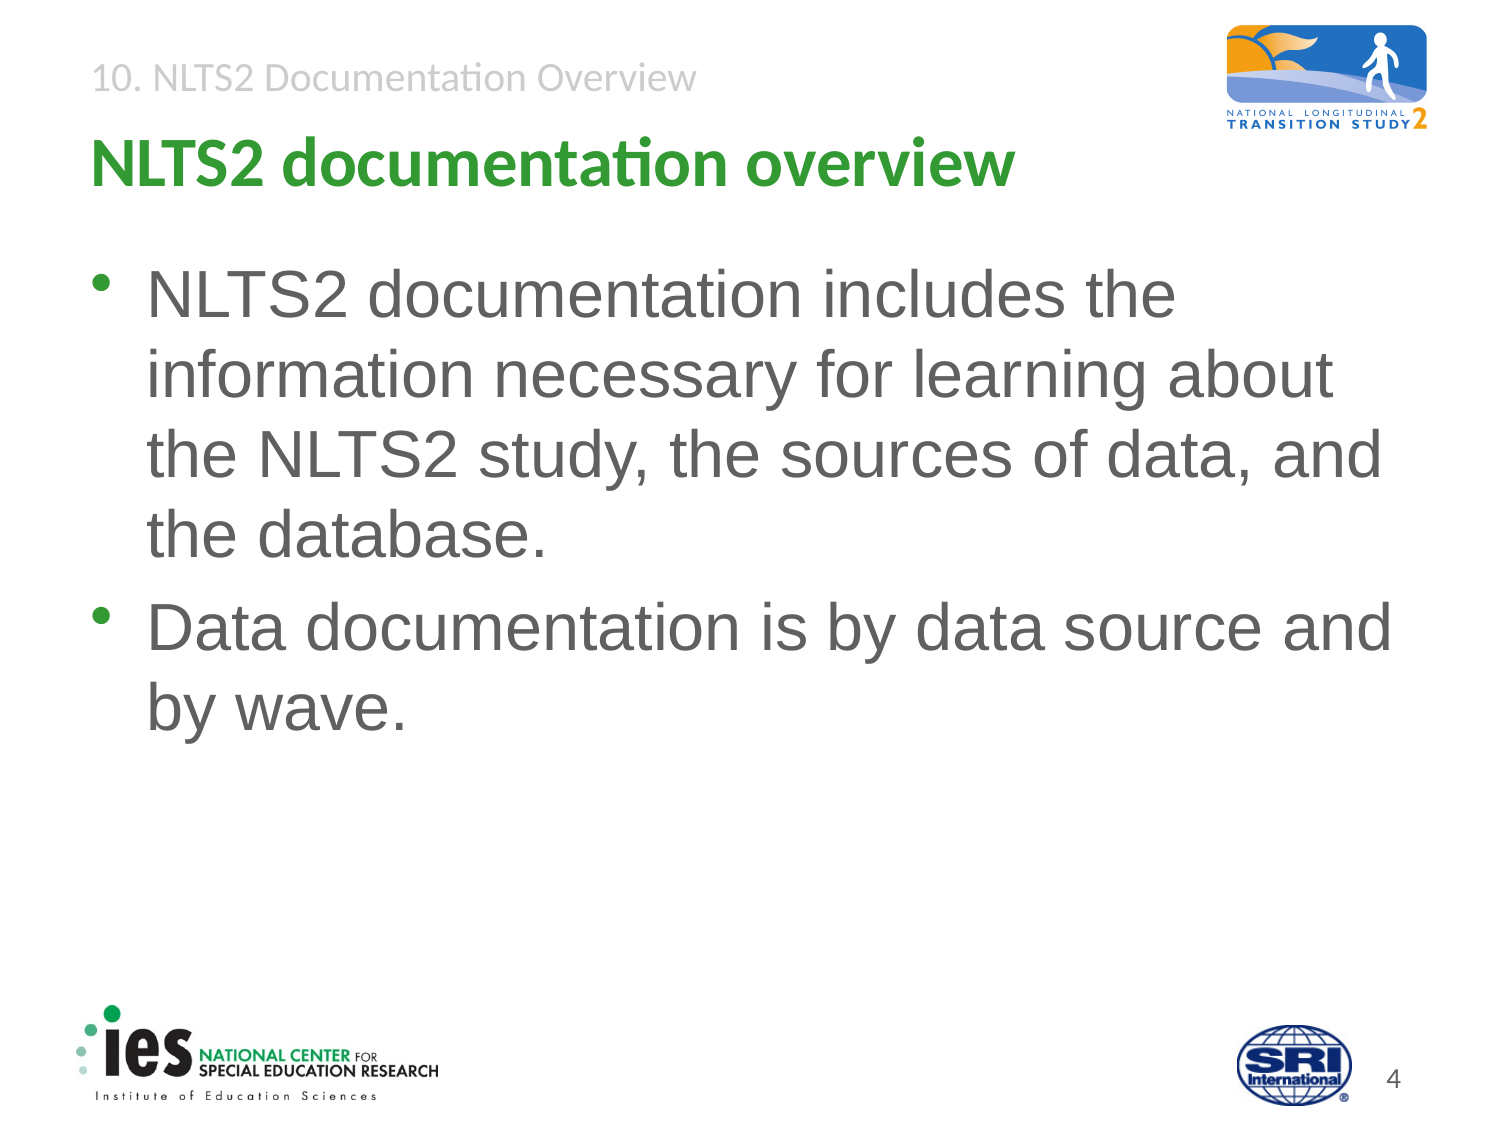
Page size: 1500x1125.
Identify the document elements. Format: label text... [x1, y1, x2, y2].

slide_number 3 [1312, 1051, 1417, 1125]
picture [76, 1005, 438, 1100]
picture [1237, 1025, 1352, 1106]
list NLTS2 documentation includes the information necessary for learning about the NLTS2 study, the sources of data, and the database. Data documentation is by data source and by wave. [74, 243, 1426, 987]
title NLTS2 documentation overview [74, 90, 1426, 226]
